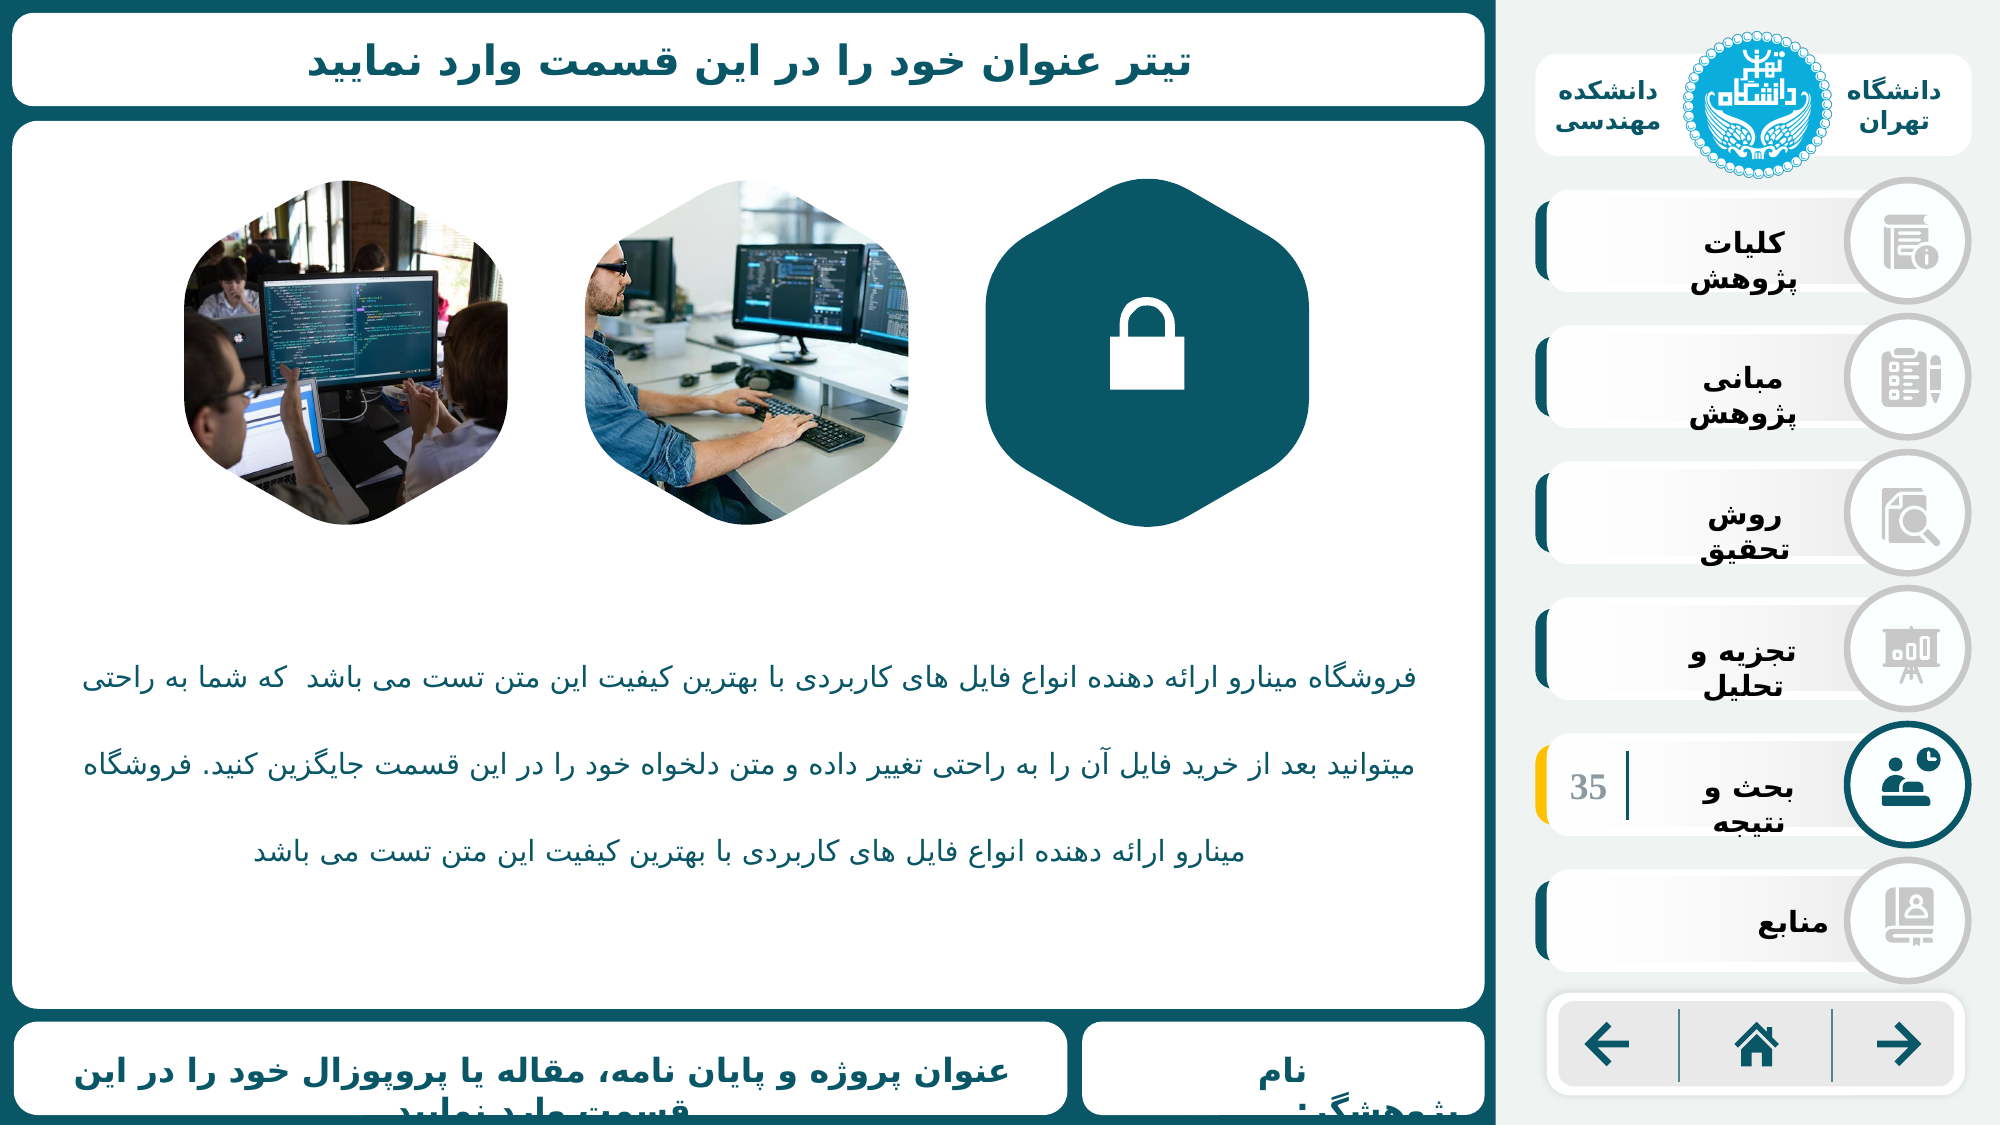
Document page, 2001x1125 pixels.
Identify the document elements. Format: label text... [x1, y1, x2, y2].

picture [584, 180, 909, 525]
text_box منابع [1670, 895, 1844, 946]
text_box تیتر عنوان خود را در این قسمت وارد نمایید [19, 26, 1481, 92]
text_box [985, 178, 1309, 527]
text_box [1584, 1021, 1629, 1067]
text_box بحث و نتیجه [1654, 760, 1844, 846]
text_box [1881, 625, 1941, 684]
text_box دانشکده مهندسی [1522, 67, 1683, 142]
text_box [1877, 1021, 1922, 1067]
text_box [1734, 1021, 1779, 1067]
text_box دانشگاه تهران [1832, 67, 1981, 142]
slide_number 35 [1549, 754, 1628, 815]
text_box مبانی پژوهش [1642, 352, 1844, 437]
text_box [1881, 488, 1941, 547]
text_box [1883, 214, 1939, 270]
text_box روش تحقیق [1646, 488, 1844, 573]
picture [184, 180, 508, 525]
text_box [1881, 348, 1941, 408]
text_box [1881, 747, 1941, 807]
picture [1683, 31, 1832, 179]
text_box کلیات پژوهش [1644, 216, 1844, 302]
text_box عنوان پروژه و پایان نامه، مقاله یا پروپوزال خود را در این قسمت وارد نمایید [19, 1041, 1067, 1125]
text_box نام پژوهشگر:............... [1084, 1041, 1482, 1125]
text_box تجزیه و تحلیل [1642, 624, 1844, 710]
text_box فروشگاه مینارو ارائه دهنده انواع فایل های کاربردی با بهترین کیفیت این متن تست می باشد که شما به راحتی میتوانید بعد از خرید فایل آن را به راحتی تغییر داده و متن دلخواه خود را در این قسمت جایگزین کنید. فروشگاه مینارو ارائه دهنده انواع فایل های کاربردی با بهترین کیفیت این متن تست می باشد [46, 598, 1454, 876]
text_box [1885, 887, 1935, 947]
